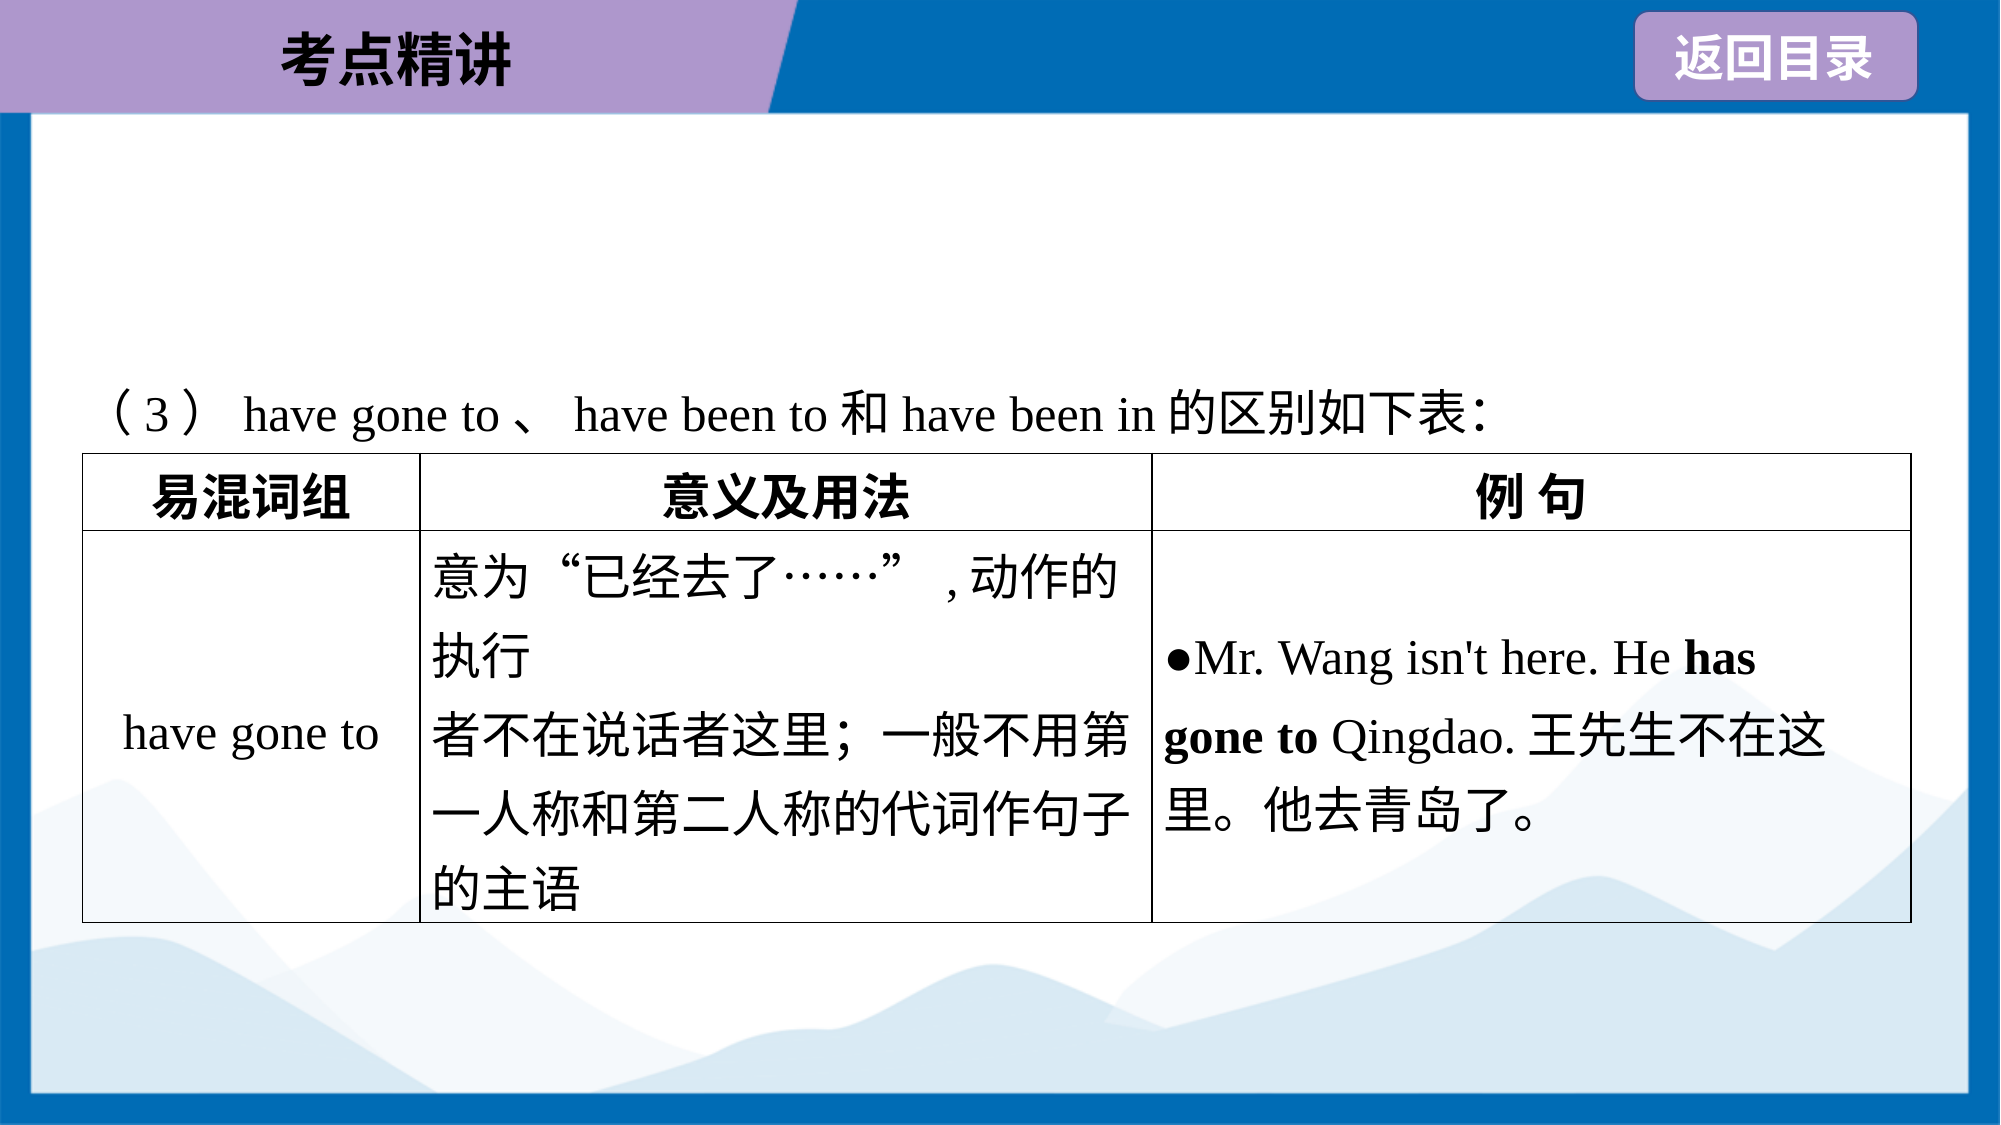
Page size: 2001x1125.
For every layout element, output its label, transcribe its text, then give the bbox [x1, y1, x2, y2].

table_cell have gone to [83, 531, 419, 922]
picture [0, 0, 2000, 1125]
table_header 意义及用法 [421, 454, 1151, 530]
table_cell 意为“已经去了……”,动作的执行 者不在说话者这里；一般不用第 一人称和第二人称的代词作句子 的主语 [421, 531, 1151, 922]
table_header 例 句 [1153, 454, 1910, 530]
table_cell ●Mr. Wang isn't here. He has gone to Qingdao.王先生不在这 里。他去青岛了。 [1153, 531, 1910, 922]
table_header 易混词组 [83, 454, 419, 530]
text_box （3）have gone to、have been to和have been in的区别如下表： [82, 354, 1917, 432]
